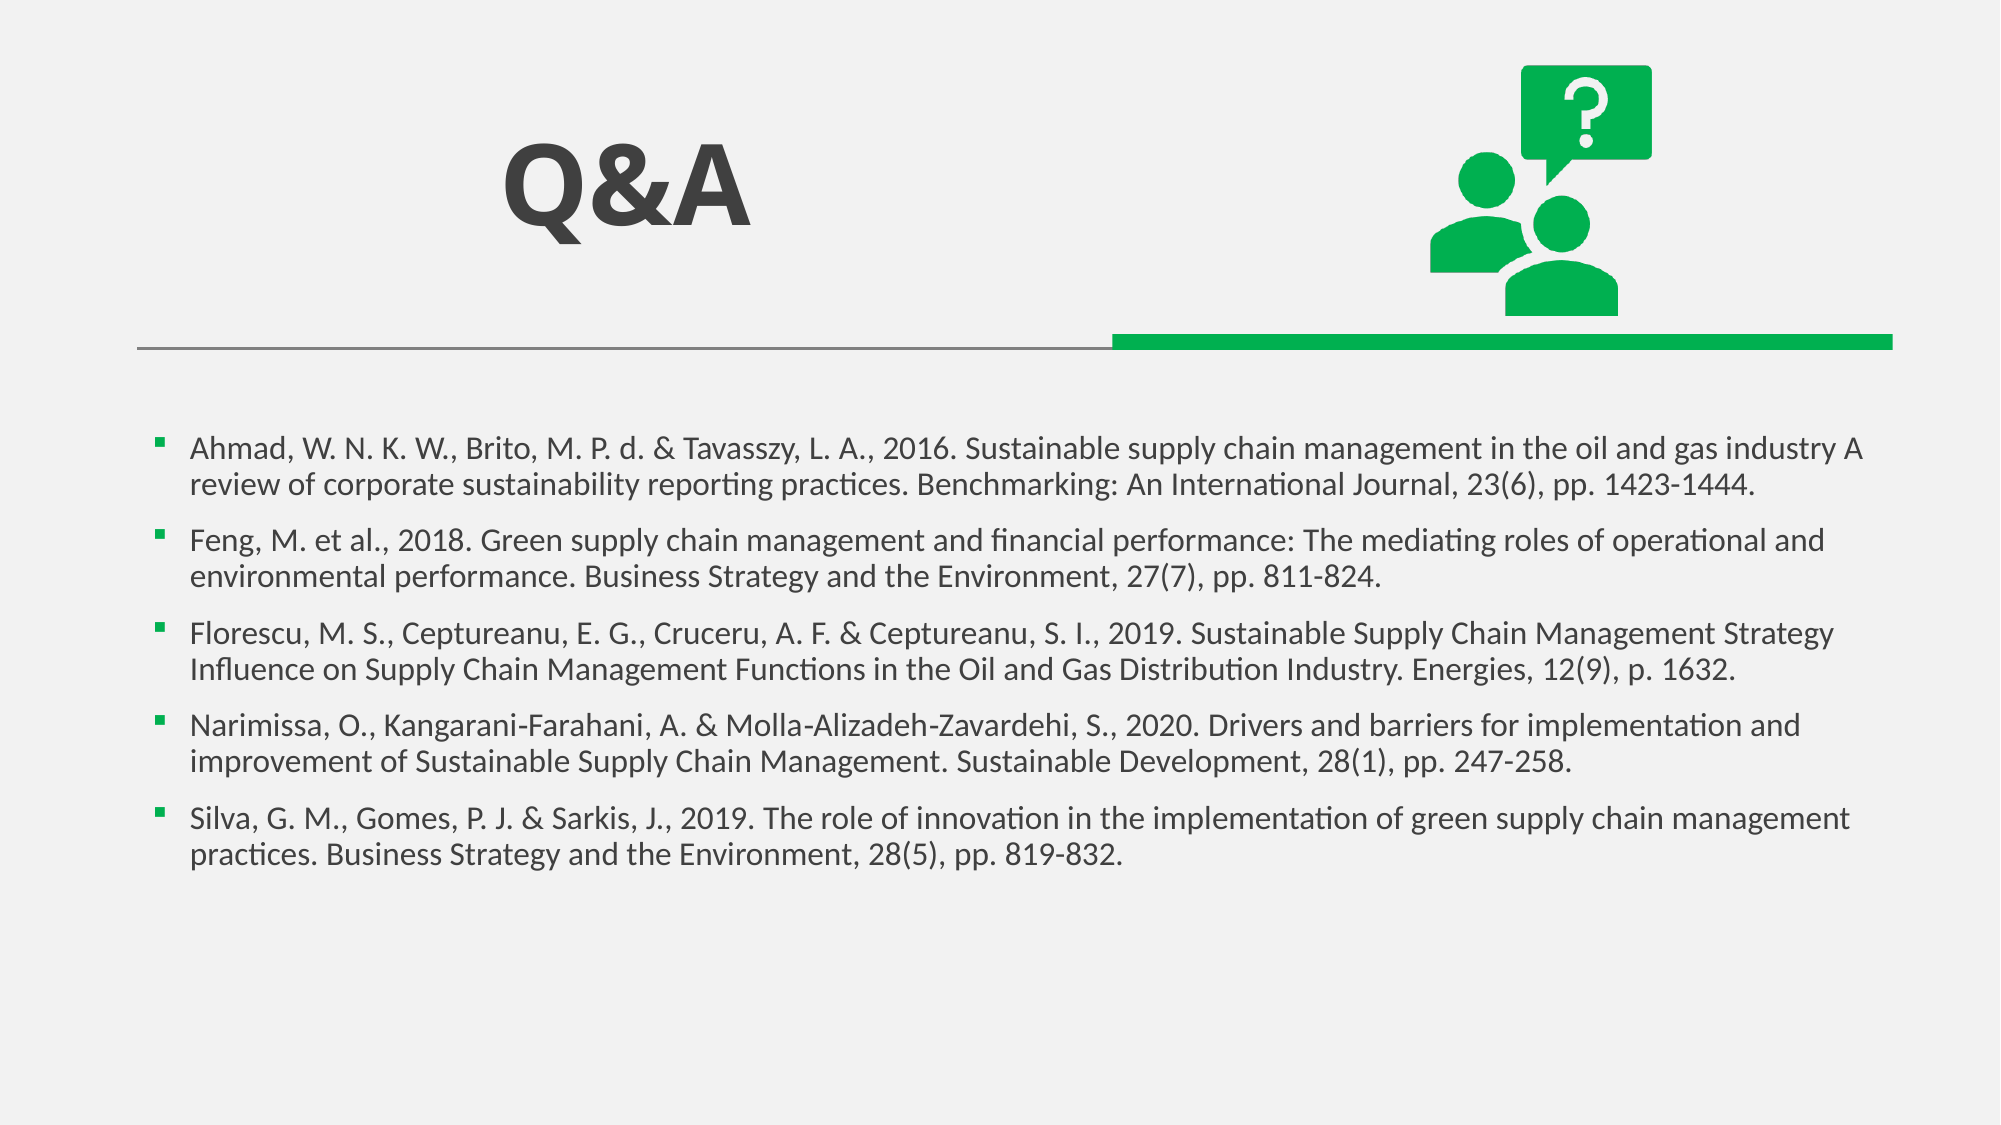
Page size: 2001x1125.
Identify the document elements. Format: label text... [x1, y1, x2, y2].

text_box Ahmad, W. N. K. W., Brito, M. P. d. & Tavasszy, L. A., 2016. Sustainable supply chain management in the oil and gas industry A review of corporate sustainability reporting practices. Benchmarking: An International Journal, 23(6), pp. 1423-1444. Feng, M. et al., 2018. Green supply chain management and financial performance: The mediating roles of operational and environmental performance. Business Strategy and the Environment, 27(7), pp. 811-824. Florescu, M. S., Ceptureanu, E. G., Cruceru, A. F. & Ceptureanu, S. I., 2019. Sustainable Supply Chain Management Strategy Influence on Supply Chain Management Functions in the Oil and Gas Distribution Industry. Energies, 12(9), p. 1632. Narimissa, O., Kangarani‐Farahani, A. & Molla‐Alizadeh‐Zavardehi, S., 2020. Drivers and barriers for implementation and improvement of Sustainable Supply Chain Management. Sustainable Development, 28(1), pp. 247-258. Silva, G. M., Gomes, P. J. & Sarkis, J., 2019. The role of innovation in the implementation of green supply chain management practices. Business Strategy and the Environment, 28(5), pp. 819-832. [137, 423, 1927, 1022]
text_box Q&A [137, 59, 1113, 319]
picture [1390, 40, 1691, 341]
text_box [1111, 333, 1894, 351]
